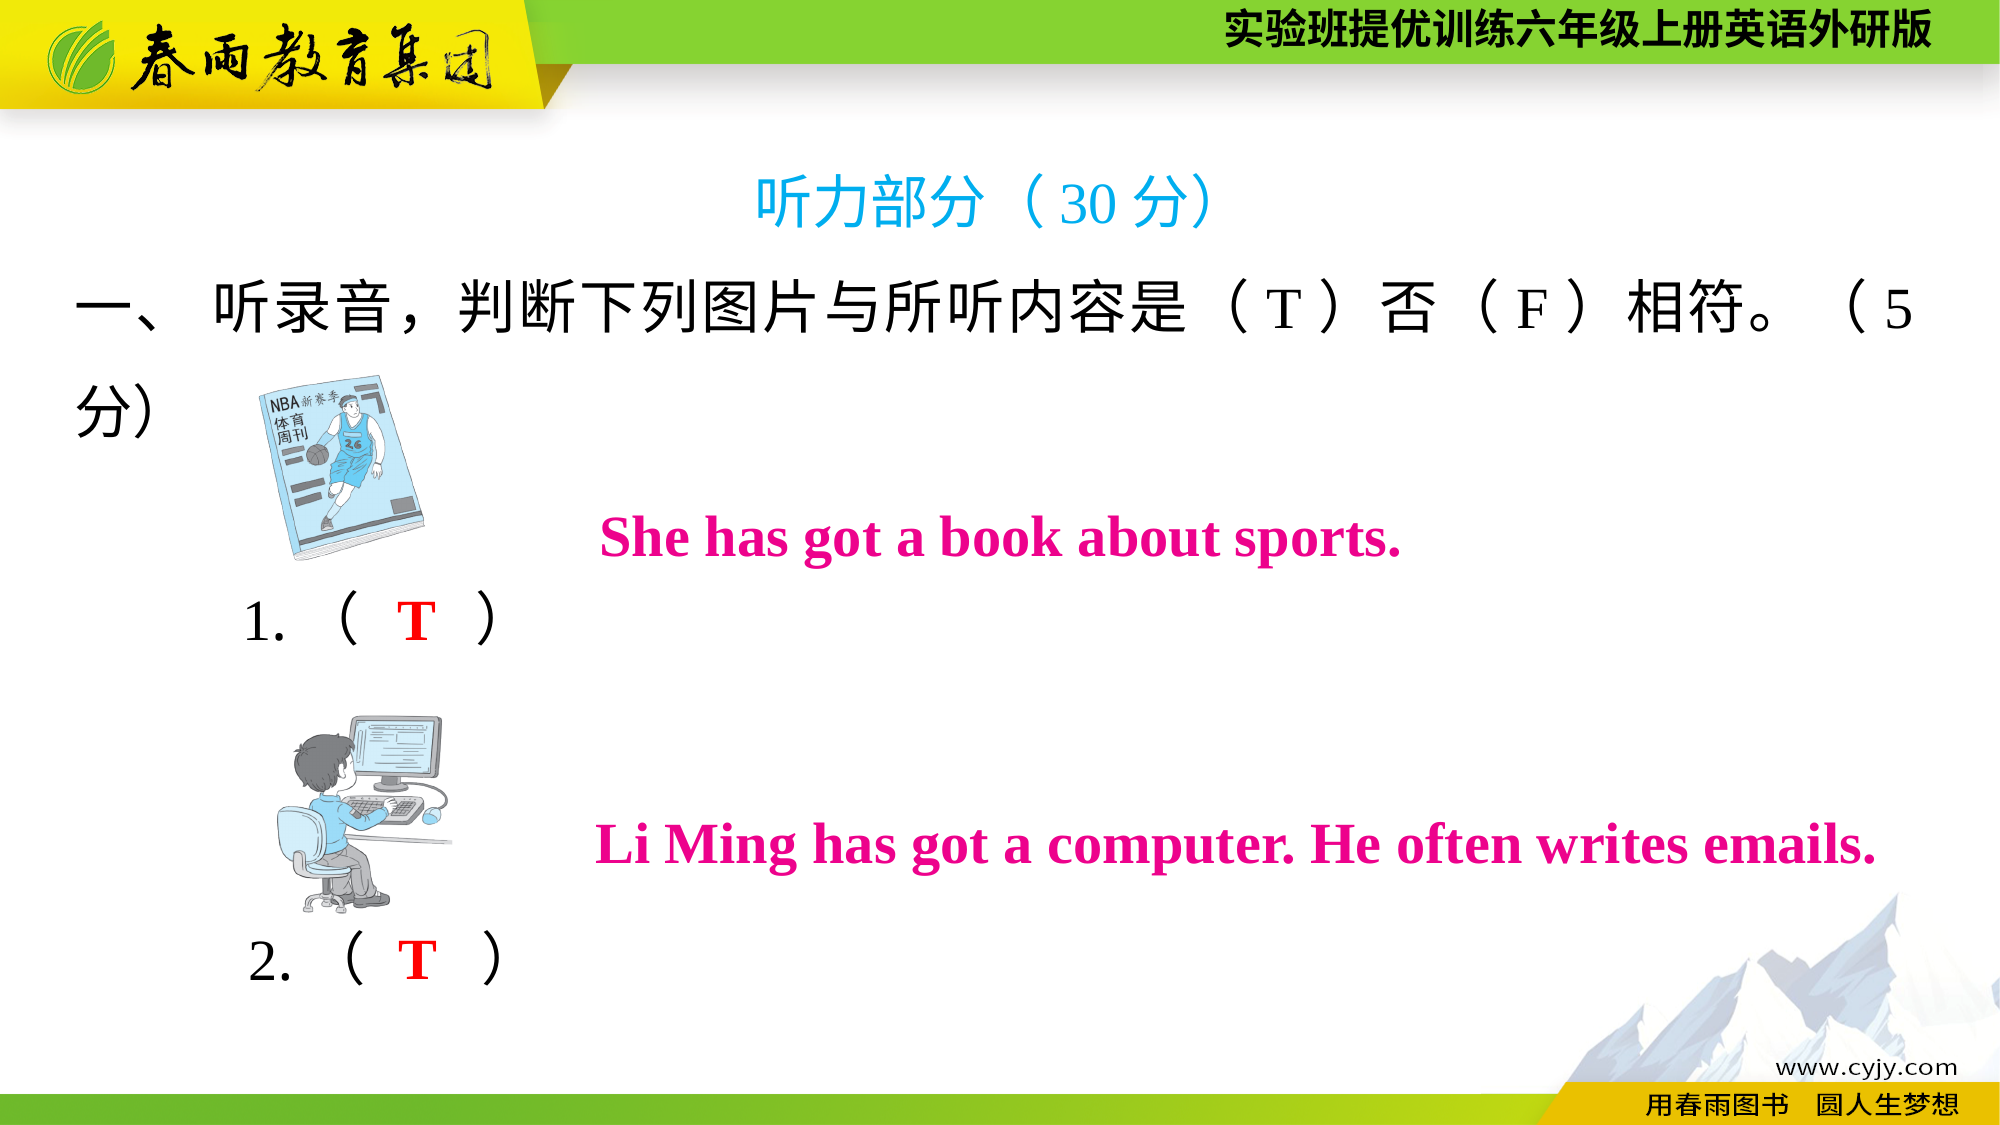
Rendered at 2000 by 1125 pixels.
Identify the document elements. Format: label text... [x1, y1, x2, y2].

text_box 2.（ ） [233, 914, 556, 1000]
picture [0, 0, 2000, 1125]
text_box 1.（ ） [227, 574, 549, 660]
list 听力部分（30分） 一、 听录音，判断下列图片与所听内容是（T）否（F）相符。（5分） [59, 122, 1944, 337]
text_box Li Ming has got a computer. He often writes emails. [580, 763, 1908, 883]
text_box She has got a book about sports. [584, 455, 1418, 576]
